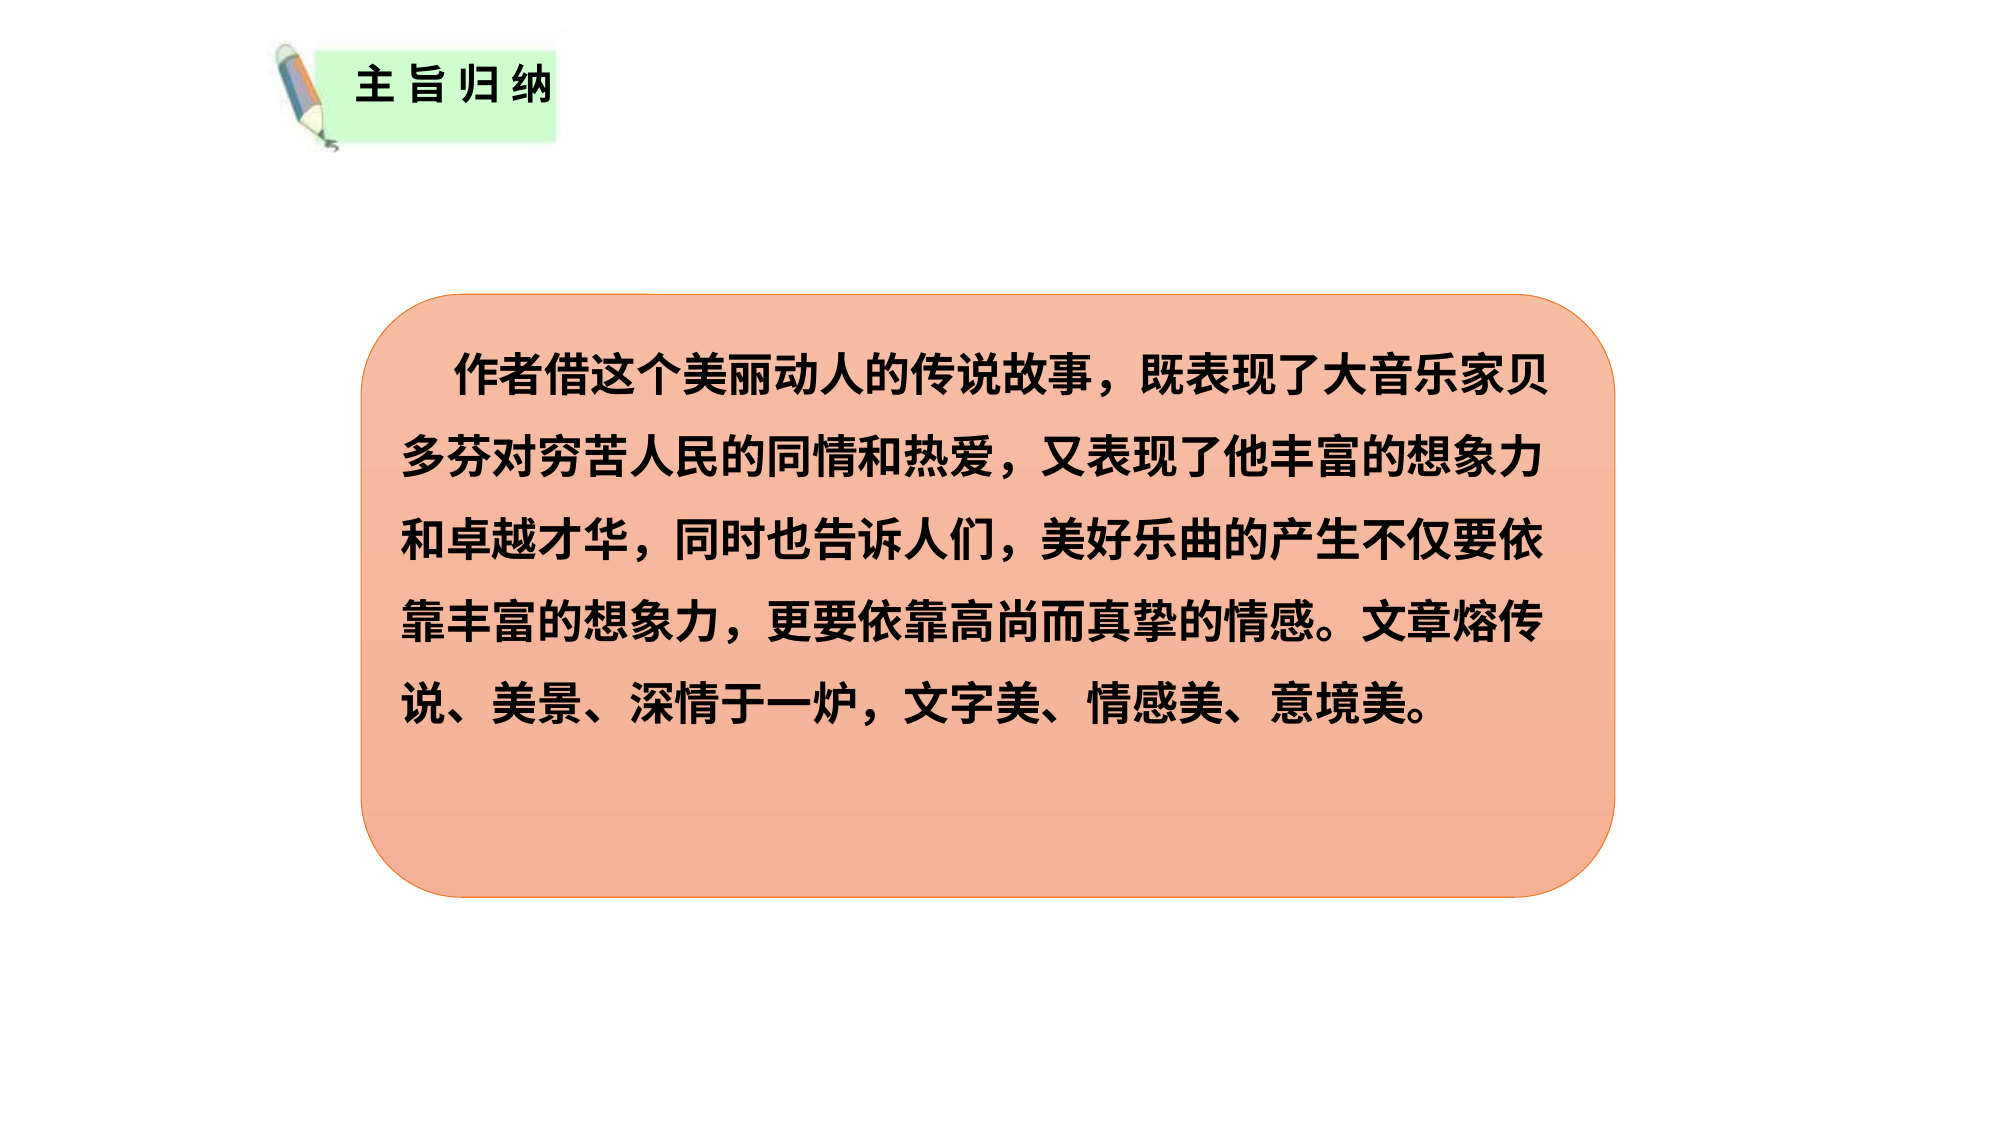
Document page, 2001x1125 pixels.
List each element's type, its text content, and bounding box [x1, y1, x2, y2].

text_box [406, 293, 1570, 310]
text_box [267, 27, 575, 165]
text_box 作者借这个美丽动人的传说故事，既表现了大音乐家贝多芬对穷苦人民的同情和热爱，又表现了他丰富的想象力和卓越才华，同时也告诉人们，美好乐曲的产生不仅要依靠丰富的想象力，更要依靠高尚而真挚的情感。文章熔传说、美景、深情于一炉，文字美、情感美、意境美。 [385, 310, 1595, 738]
text_box [360, 329, 1616, 898]
